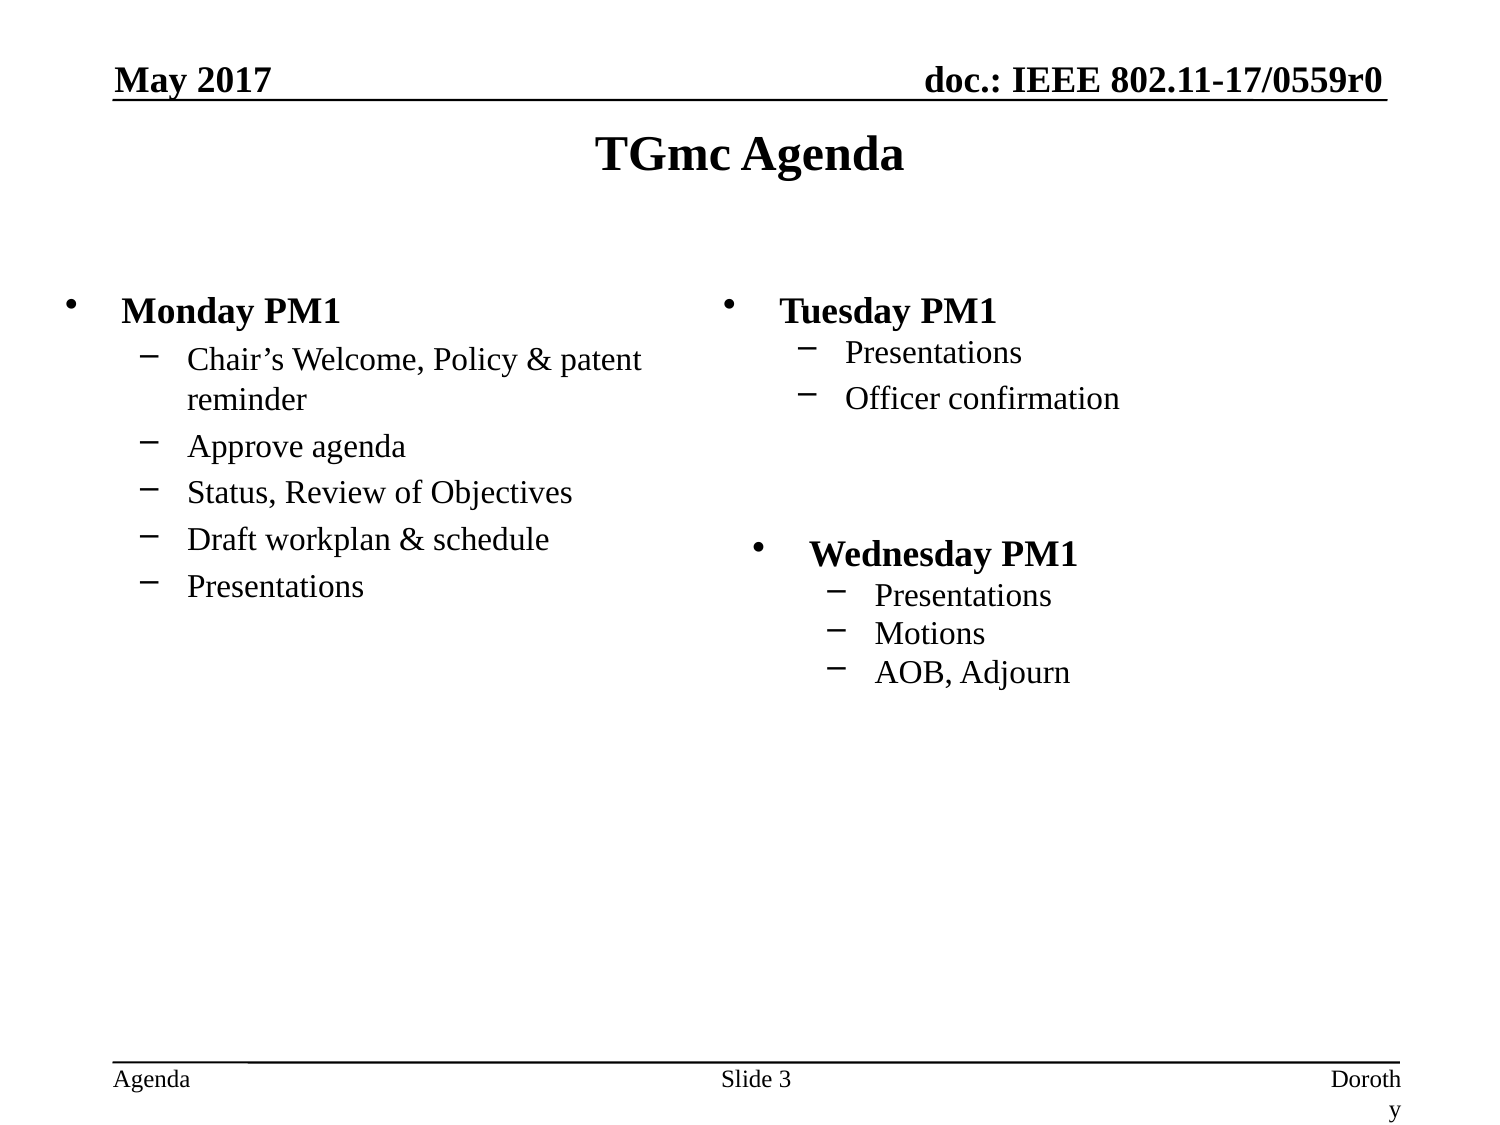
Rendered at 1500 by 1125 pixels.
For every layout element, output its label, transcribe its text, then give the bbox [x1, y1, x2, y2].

text_box Monday PM1 Chair’s Welcome, Policy & patent reminder Approve agenda Status, Review of Objectives Draft workplan & schedule Presentations [50, 287, 708, 725]
slide_number Slide 3 [712, 1062, 800, 1093]
text_box Tuesday PM1 Presentations Officer confirmation [707, 287, 1421, 500]
footer Dorothy Stanley, HP Enterprise [1325, 1062, 1402, 1093]
title TGmc Agenda [112, 112, 1388, 188]
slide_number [114, 54, 425, 100]
text_box Wednesday PM1 Presentations Motions AOB, Adjourn [737, 530, 1450, 744]
